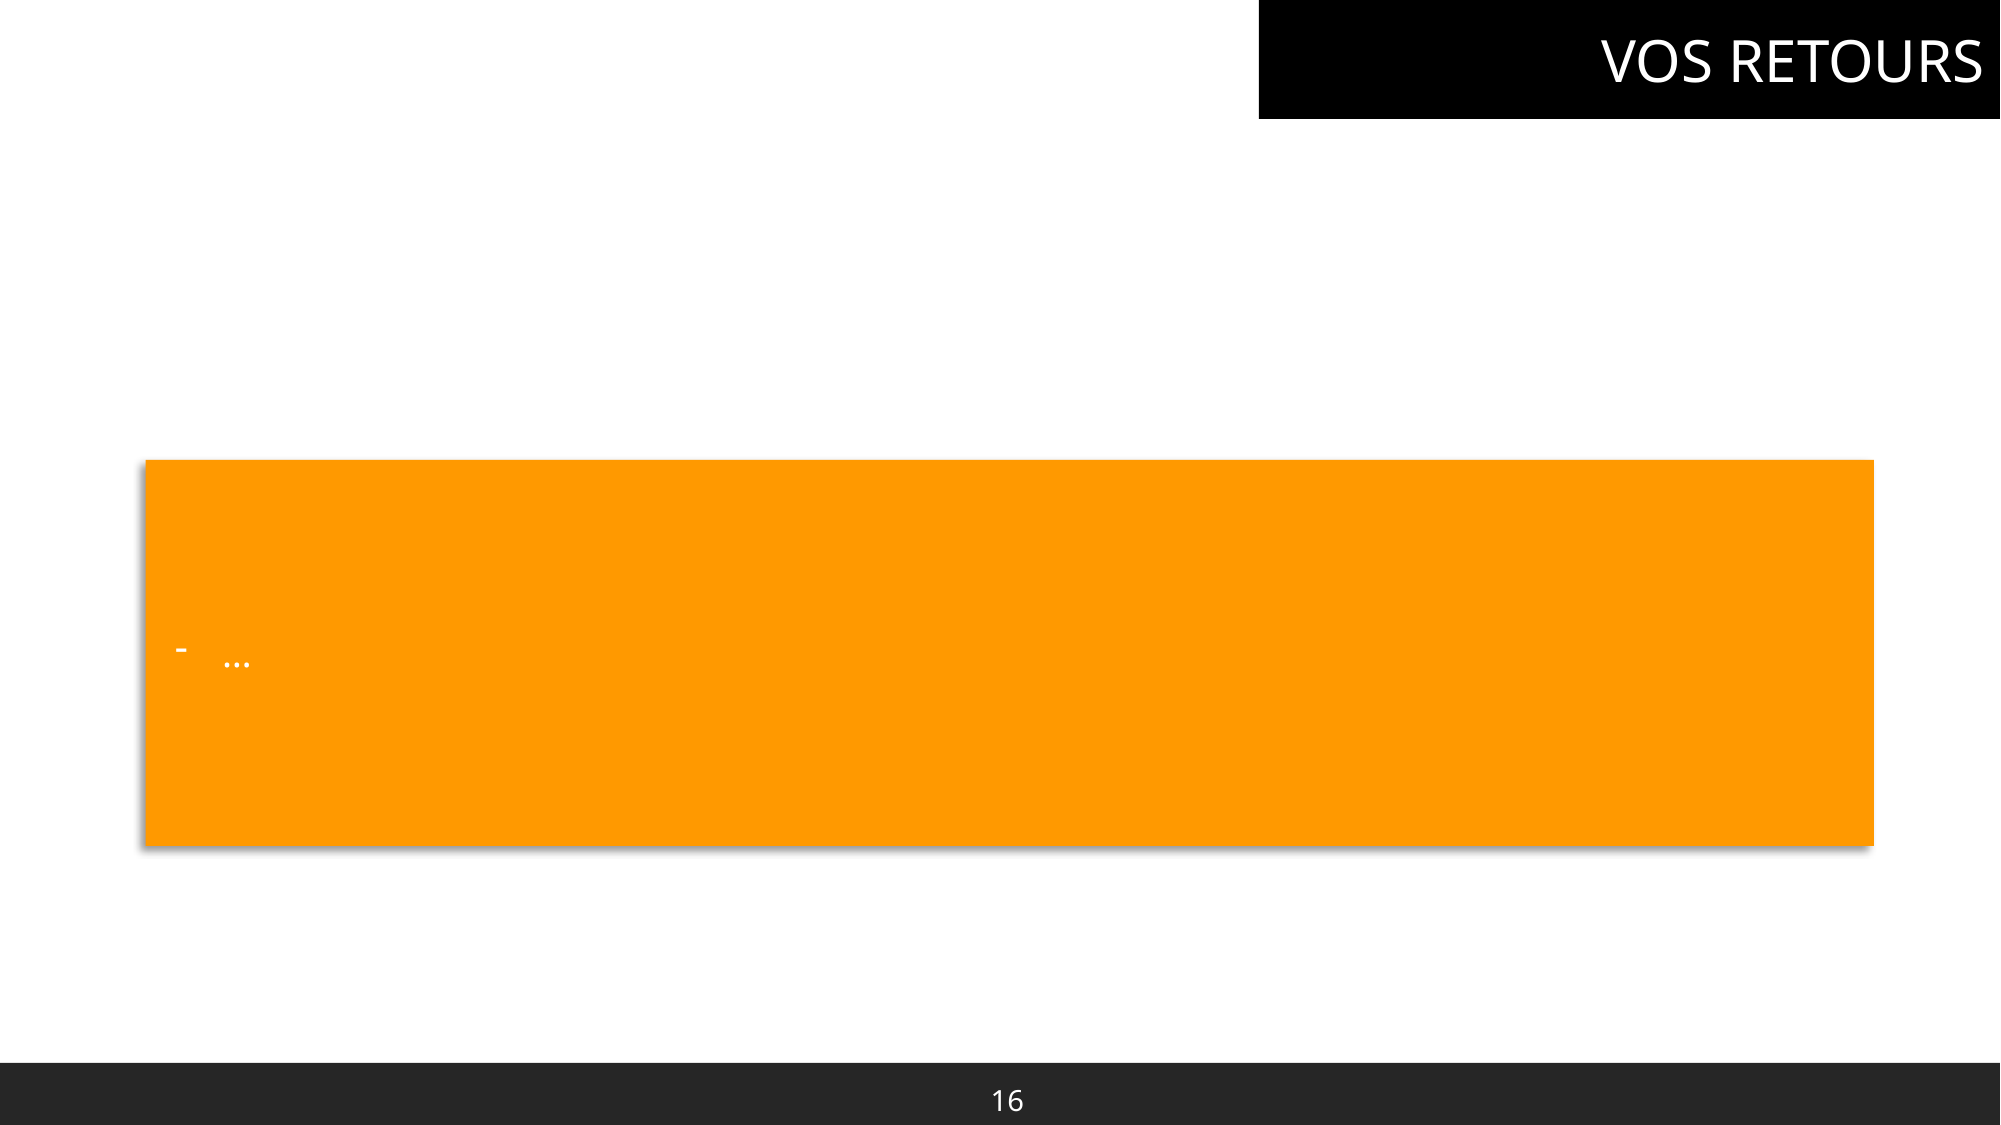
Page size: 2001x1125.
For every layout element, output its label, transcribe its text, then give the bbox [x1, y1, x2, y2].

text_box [0, 1062, 2000, 1125]
text_box … [145, 459, 1874, 846]
text_box VOS RETOURS [1258, 0, 2000, 119]
